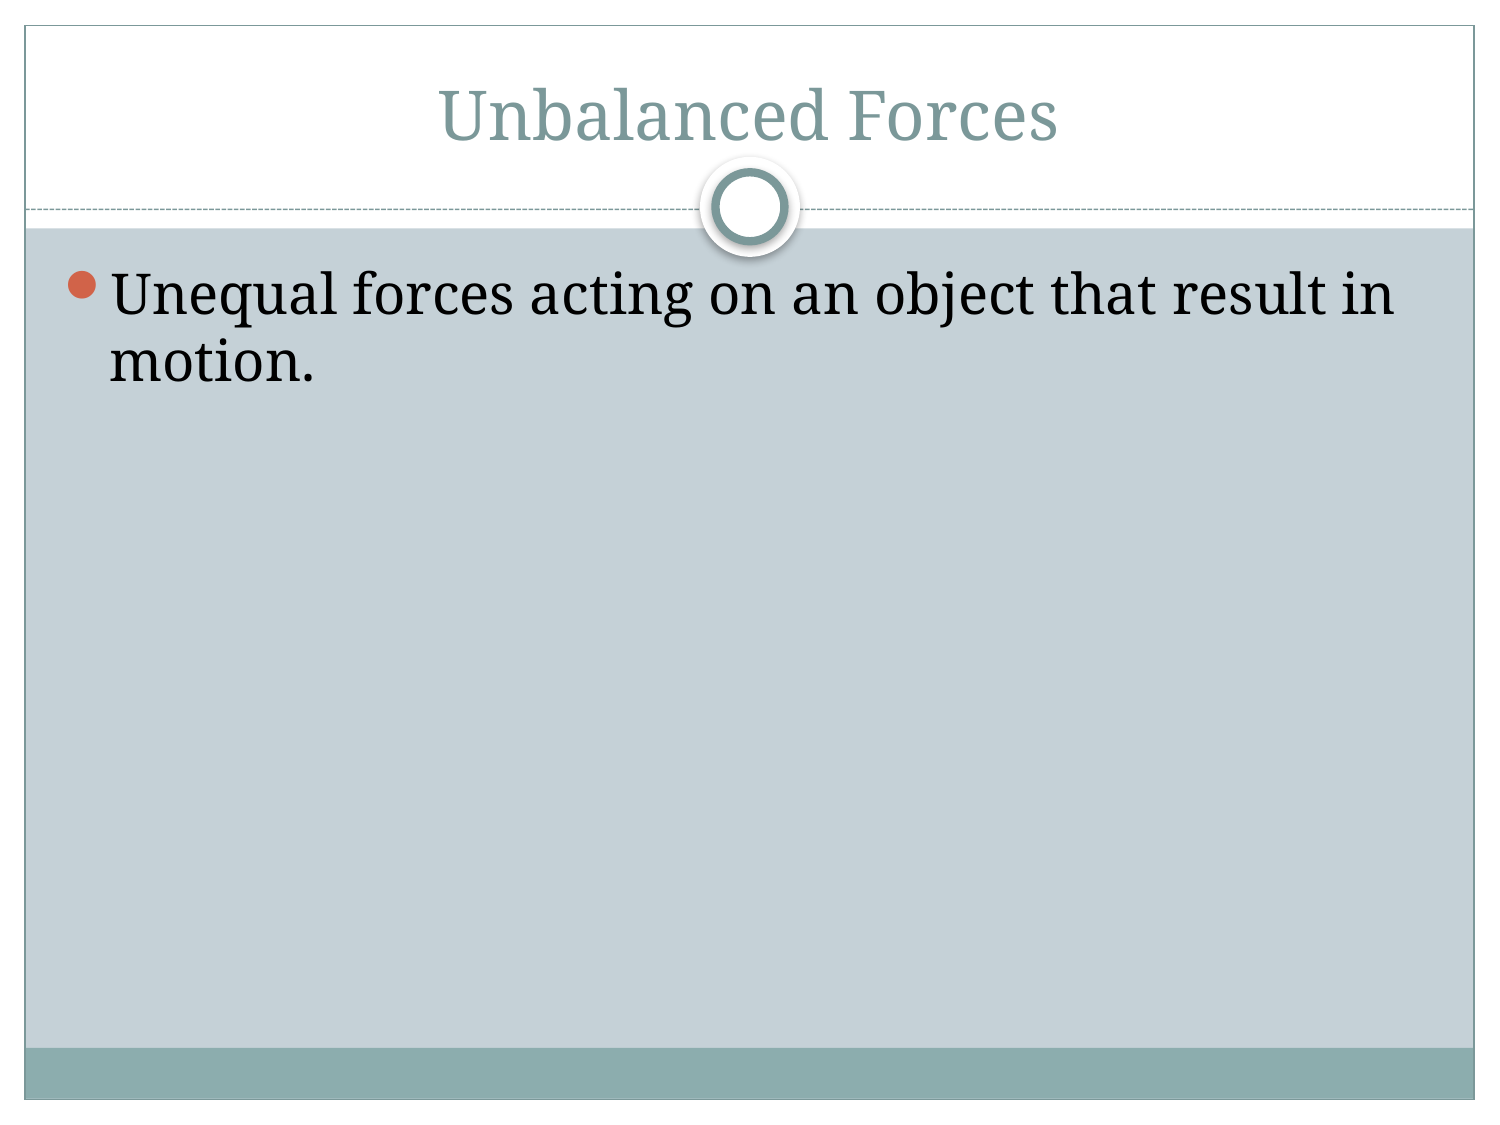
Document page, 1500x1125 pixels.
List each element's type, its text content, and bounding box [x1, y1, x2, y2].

title Unbalanced Forces [49, 37, 1450, 162]
list Unequal forces acting on an object that result in motion. [49, 250, 1445, 1001]
